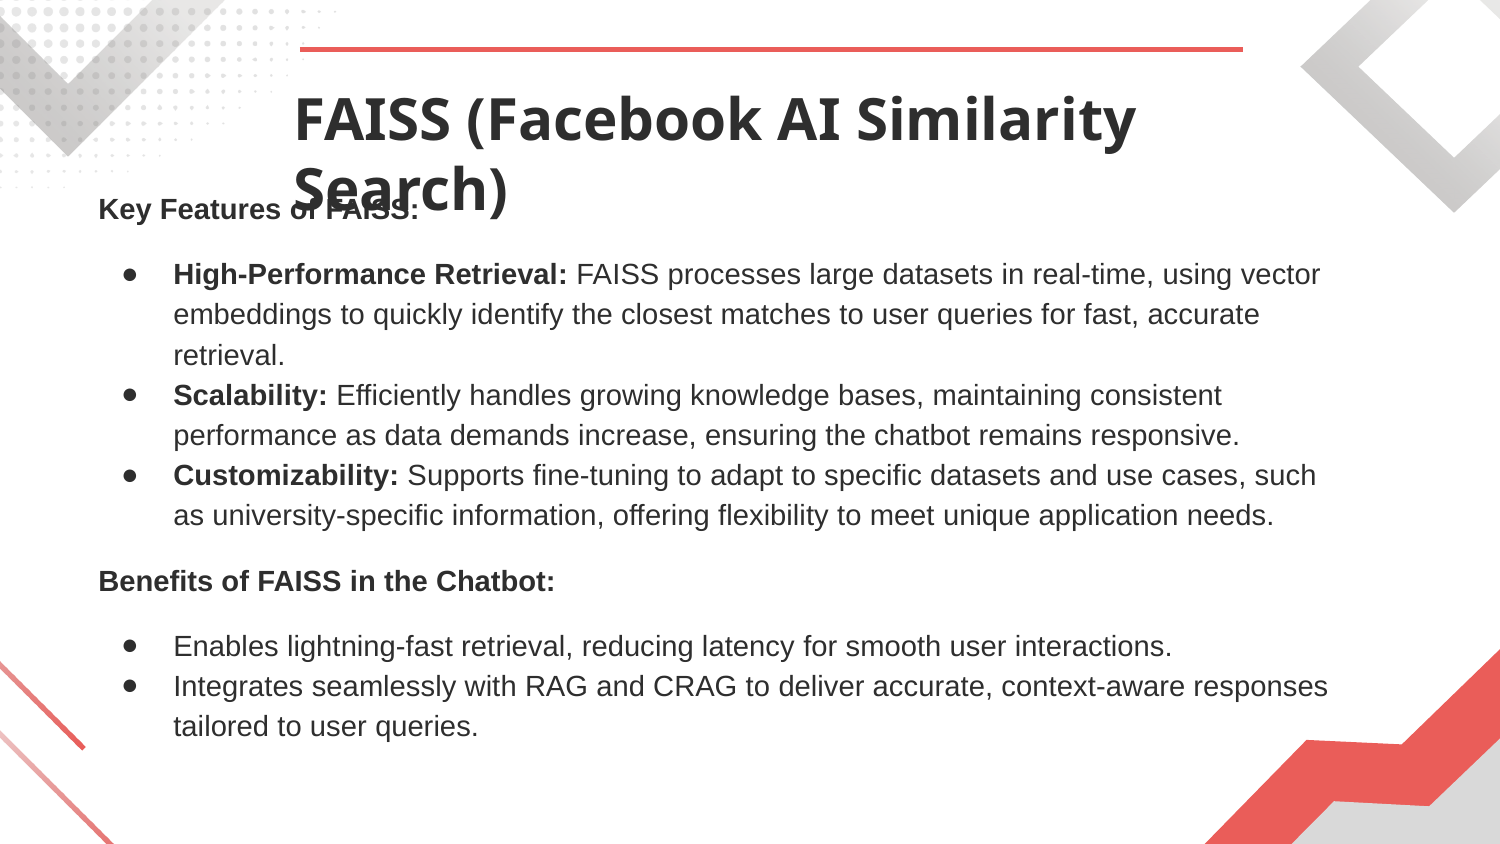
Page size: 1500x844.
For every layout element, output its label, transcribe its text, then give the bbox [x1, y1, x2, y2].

picture [0, 511, 150, 844]
picture [1299, 0, 1500, 214]
subtitle Key Features of FAISS: High-Performance Retrieval: FAISS processes large datasets in real-time, using vector embeddings to quickly identify the closest matches to user queries for fast, accurate retrieval. Scalability: Efficiently handles growing knowledge bases, maintaining consistent performance as data demands increase, ensuring the chatbot remains responsive. Customizability: Supports fine-tuning to adapt to specific datasets and use cases, such as university-specific information, offering flexibility to meet unique application needs. Benefits of FAISS in the Chatbot: Enables lightning-fast retrieval, reducing latency for smooth user interactions. Integrates seamlessly with RAG and CRAG to deliver accurate, context-aware responses tailored to user queries. [83, 170, 1360, 808]
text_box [948, 327, 1500, 844]
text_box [0, 0, 261, 157]
title FAISS (Facebook AI Similarity Search) [278, 66, 1294, 170]
